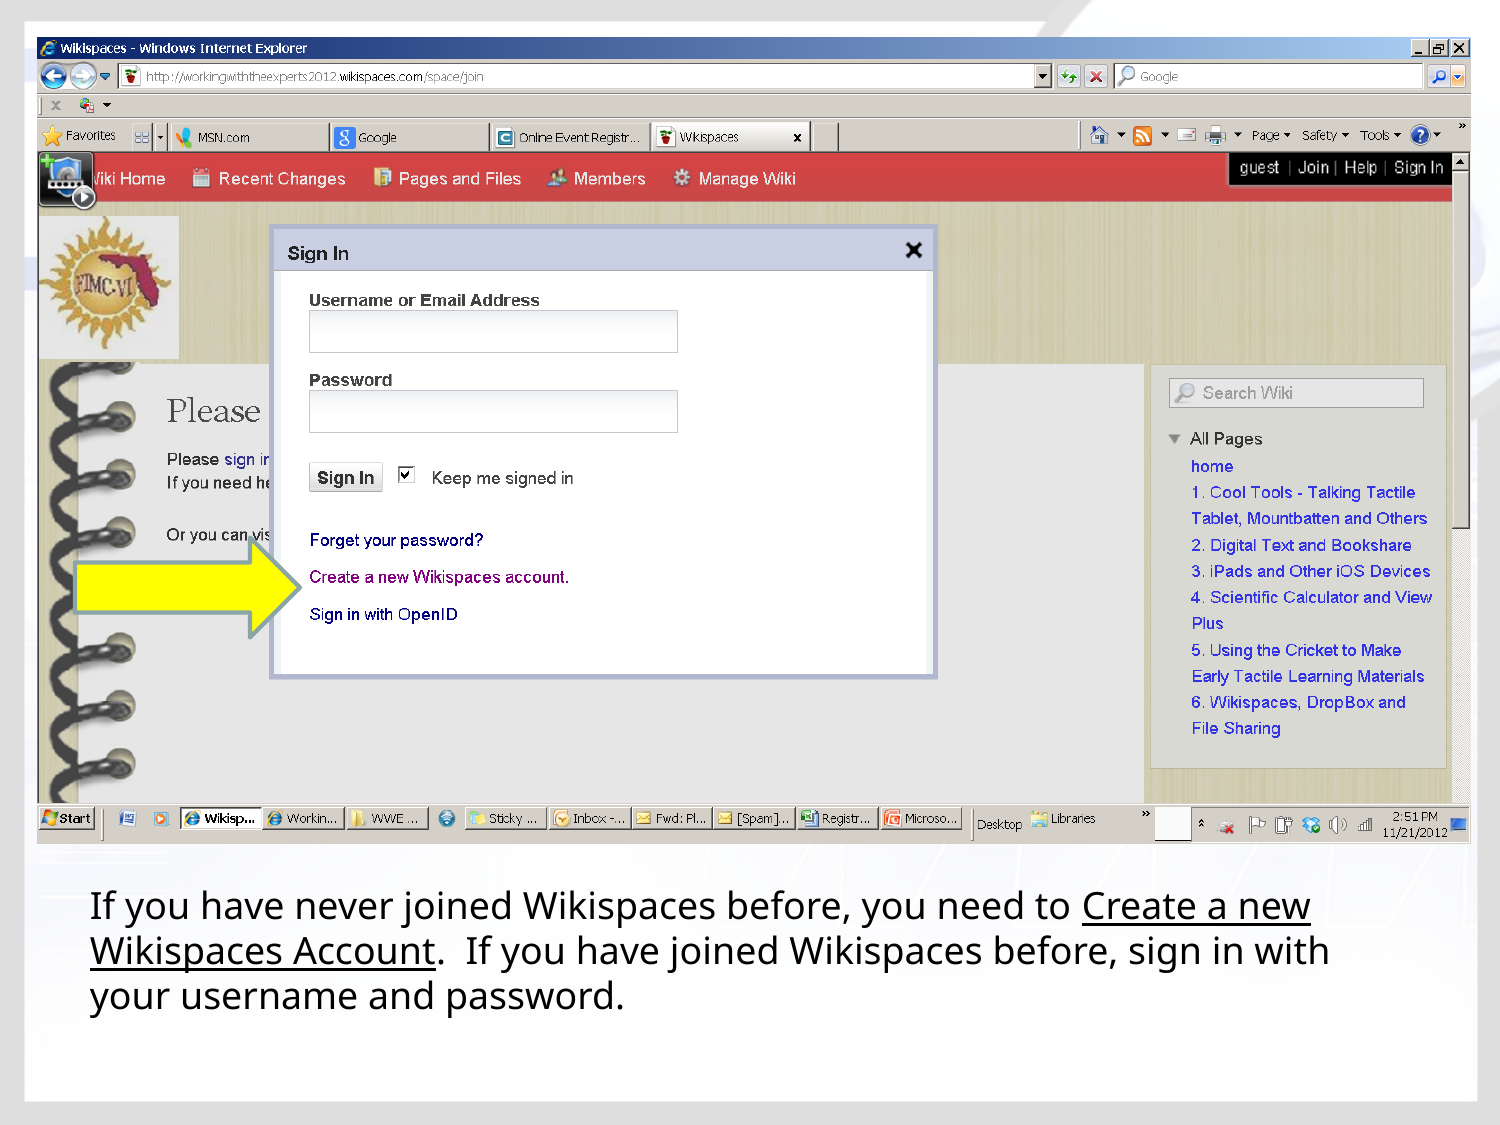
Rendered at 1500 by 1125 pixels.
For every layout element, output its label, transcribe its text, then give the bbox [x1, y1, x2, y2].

picture [37, 37, 1472, 844]
text_box If you have never joined Wikispaces before, you need to Create a new Wikispaces Account. If you have joined Wikispaces before, sign in with your username and password. [74, 874, 1425, 1025]
